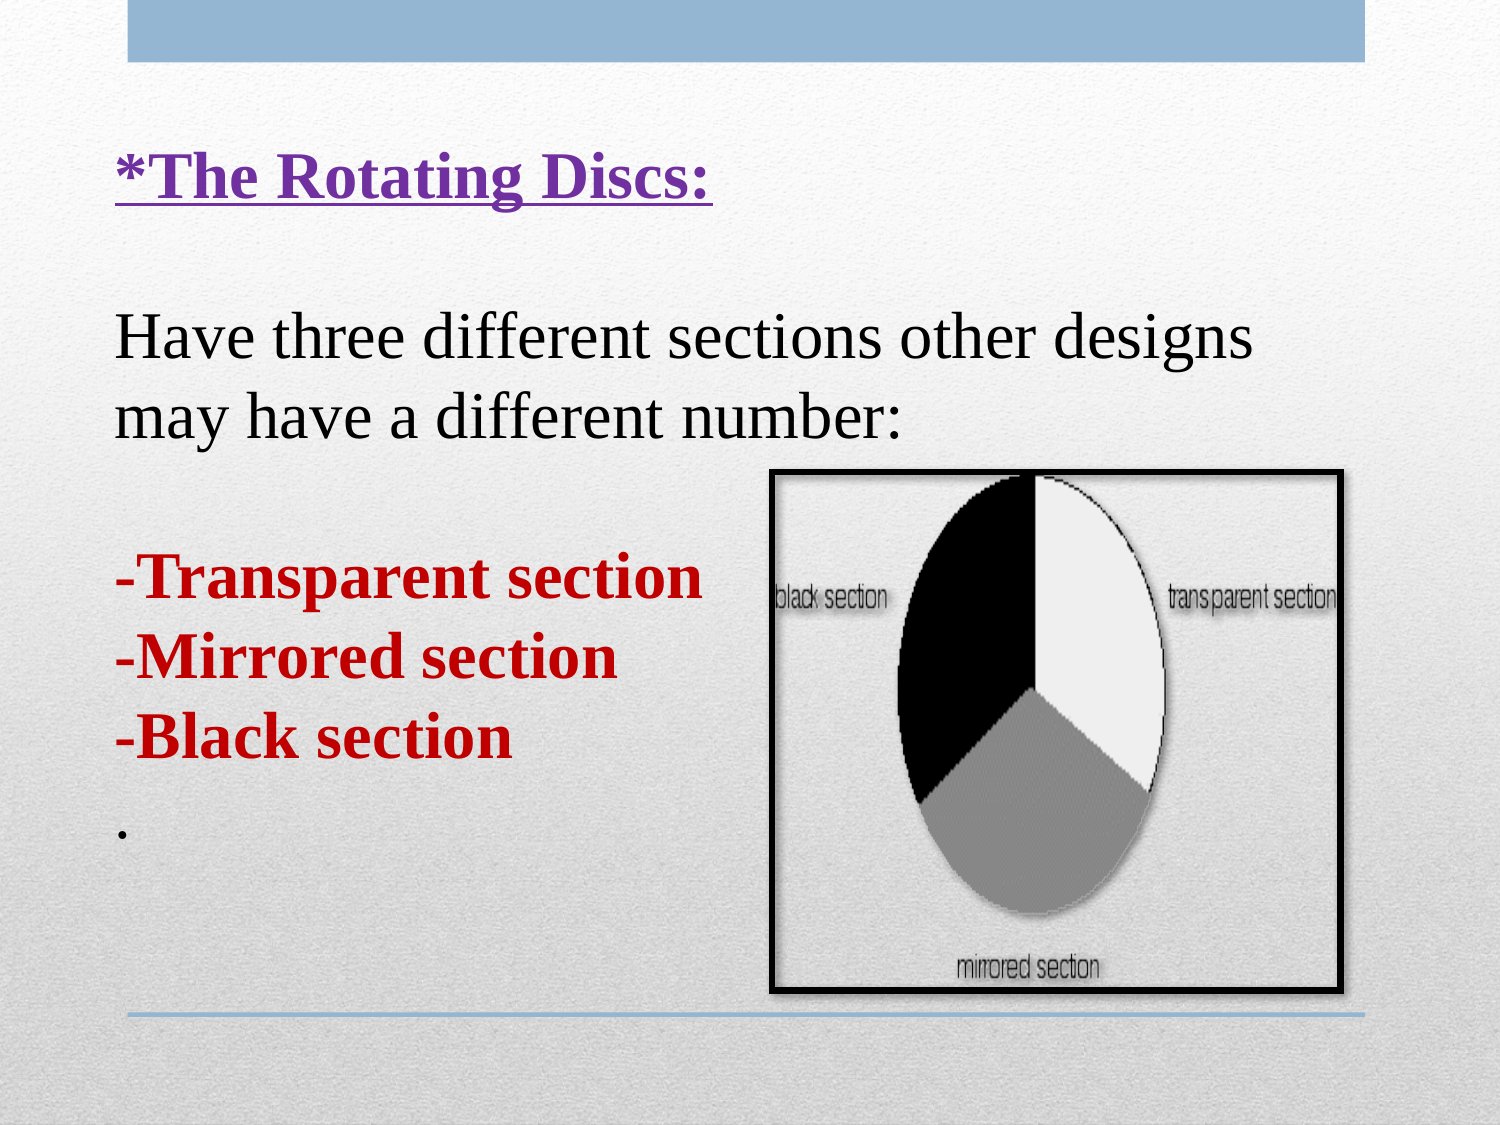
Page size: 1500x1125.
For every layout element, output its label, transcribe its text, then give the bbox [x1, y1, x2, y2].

picture [774, 474, 1339, 989]
text_box *The Rotating Discs: Have three different sections other designs may have a different number: -Transparent section -Mirrored section -Black section . [99, 124, 1338, 860]
